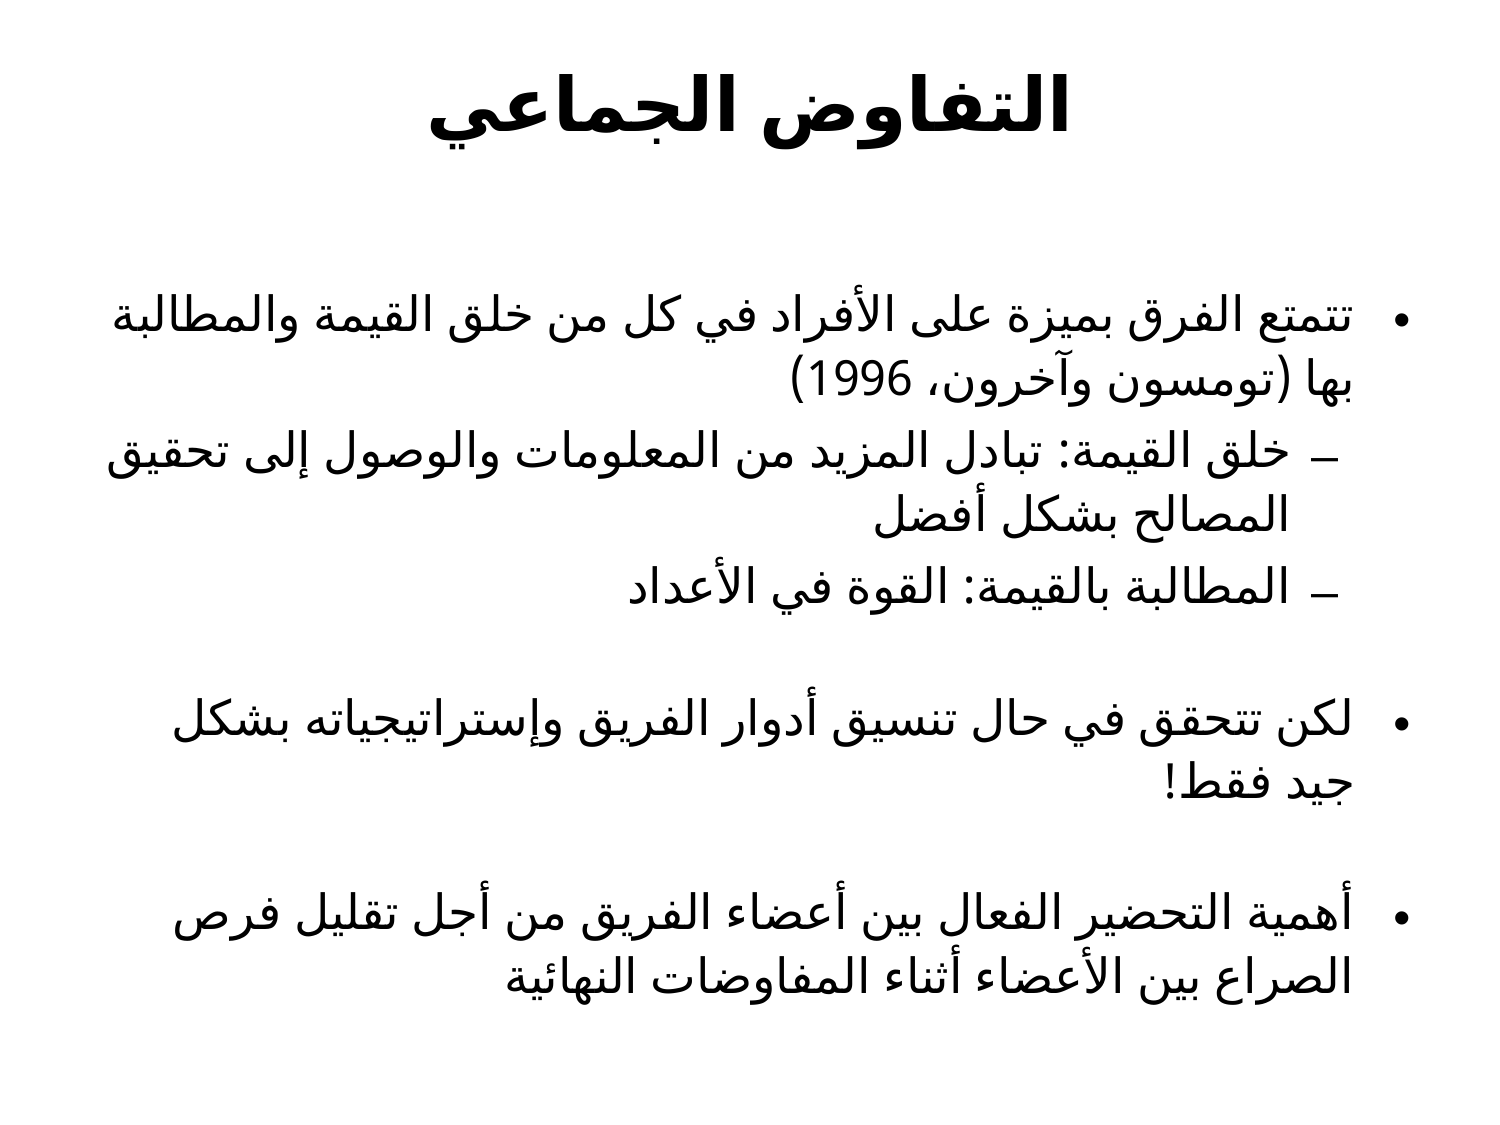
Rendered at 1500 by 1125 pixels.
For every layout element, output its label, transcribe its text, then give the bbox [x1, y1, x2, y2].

list تتمتع الفرق بميزة على الأفراد في كل من خلق القيمة والمطالبة بها (تومسون وآخرون، 1996) خلق القيمة: تبادل المزيد من المعلومات والوصول إلى تحقيق المصالح بشكل أفضل المطالبة بالقيمة: القوة في الأعداد لكن تتحقق في حال تنسيق أدوار الفريق وإستراتيجياته بشكل جيد فقط! أهمية التحضير الفعال بين أعضاء الفريق من أجل تقليل فرص الصراع بين الأعضاء أثناء المفاوضات النهائية [75, 280, 1425, 1024]
title التفاوض الجماعي [75, 19, 1425, 207]
